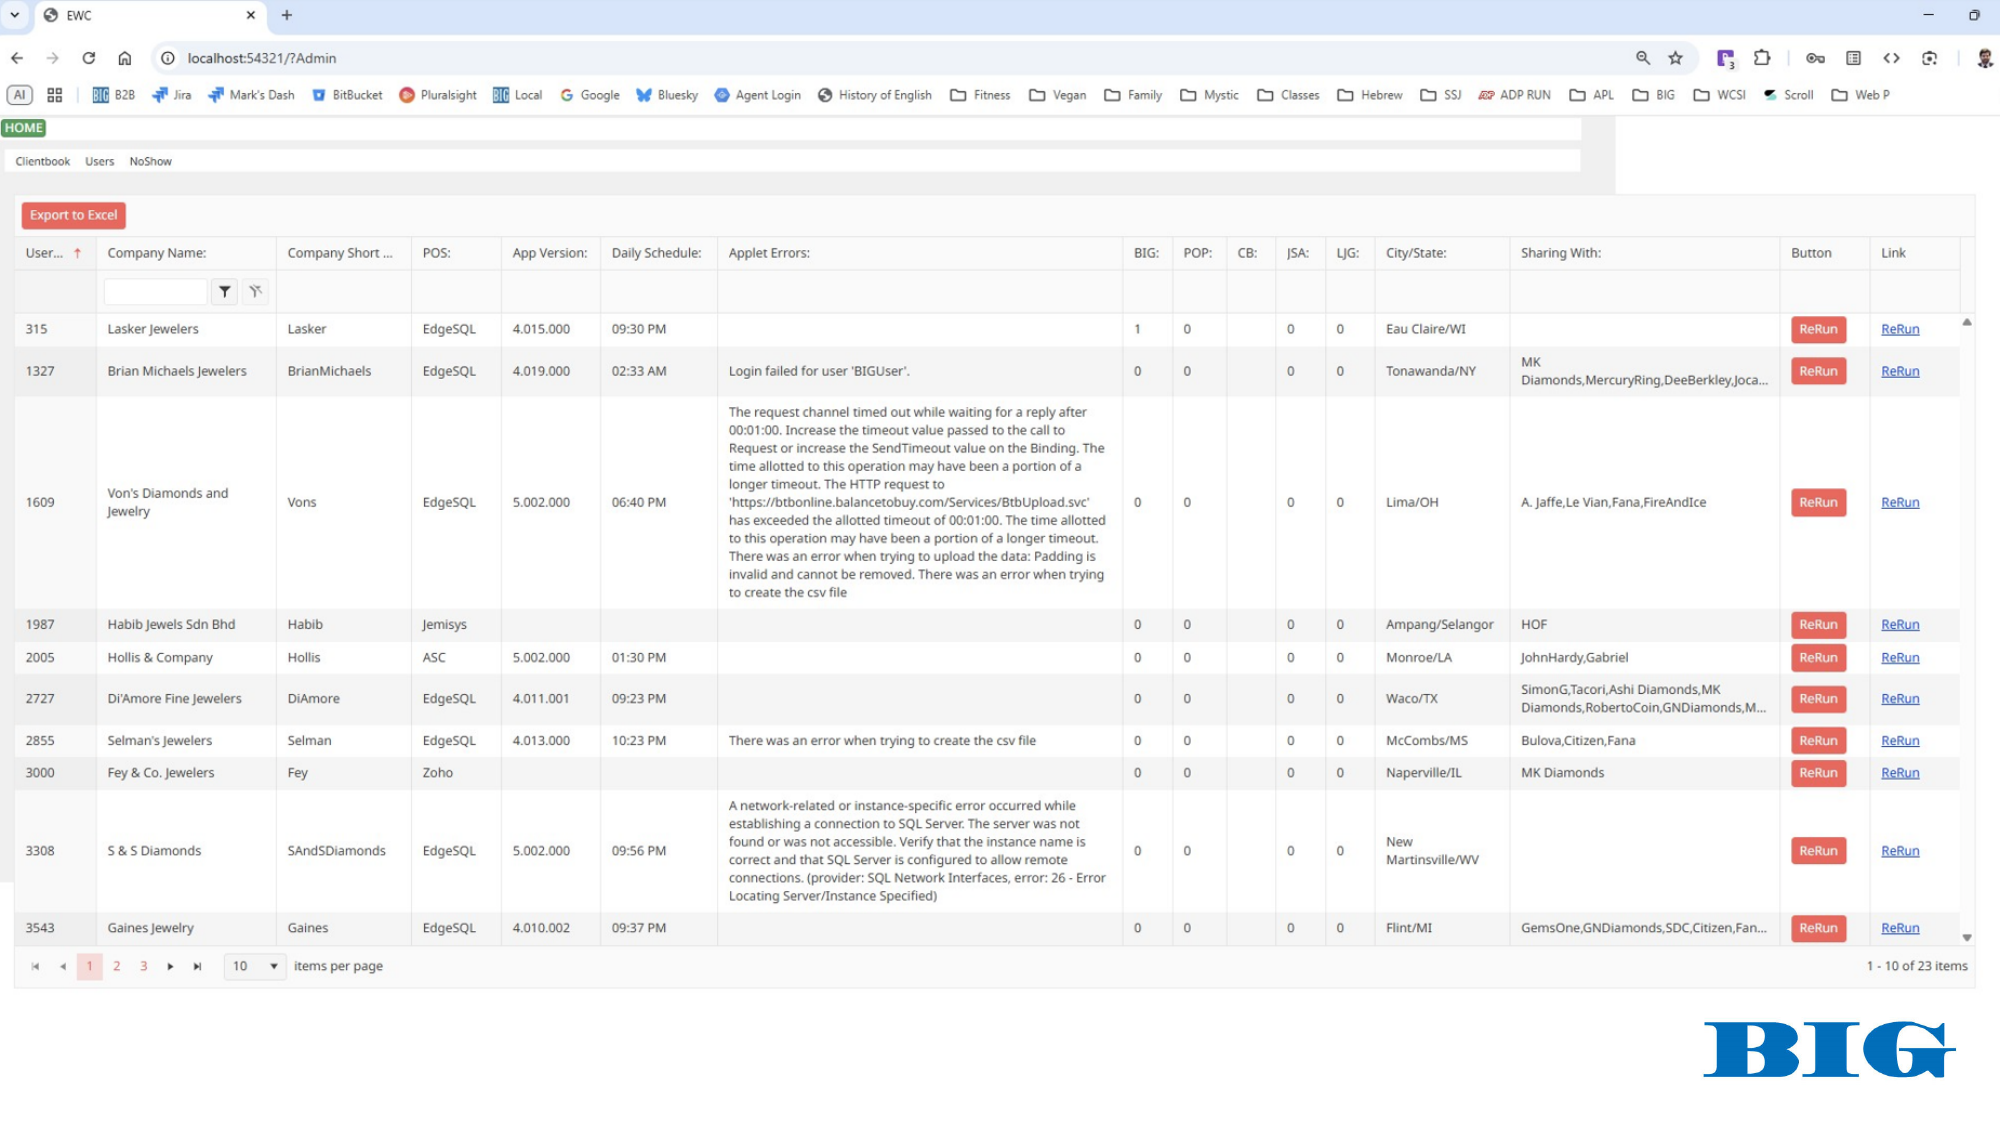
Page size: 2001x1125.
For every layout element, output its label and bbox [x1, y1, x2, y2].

picture [0, 0, 2000, 1092]
text_box [0, 1007, 2000, 1125]
